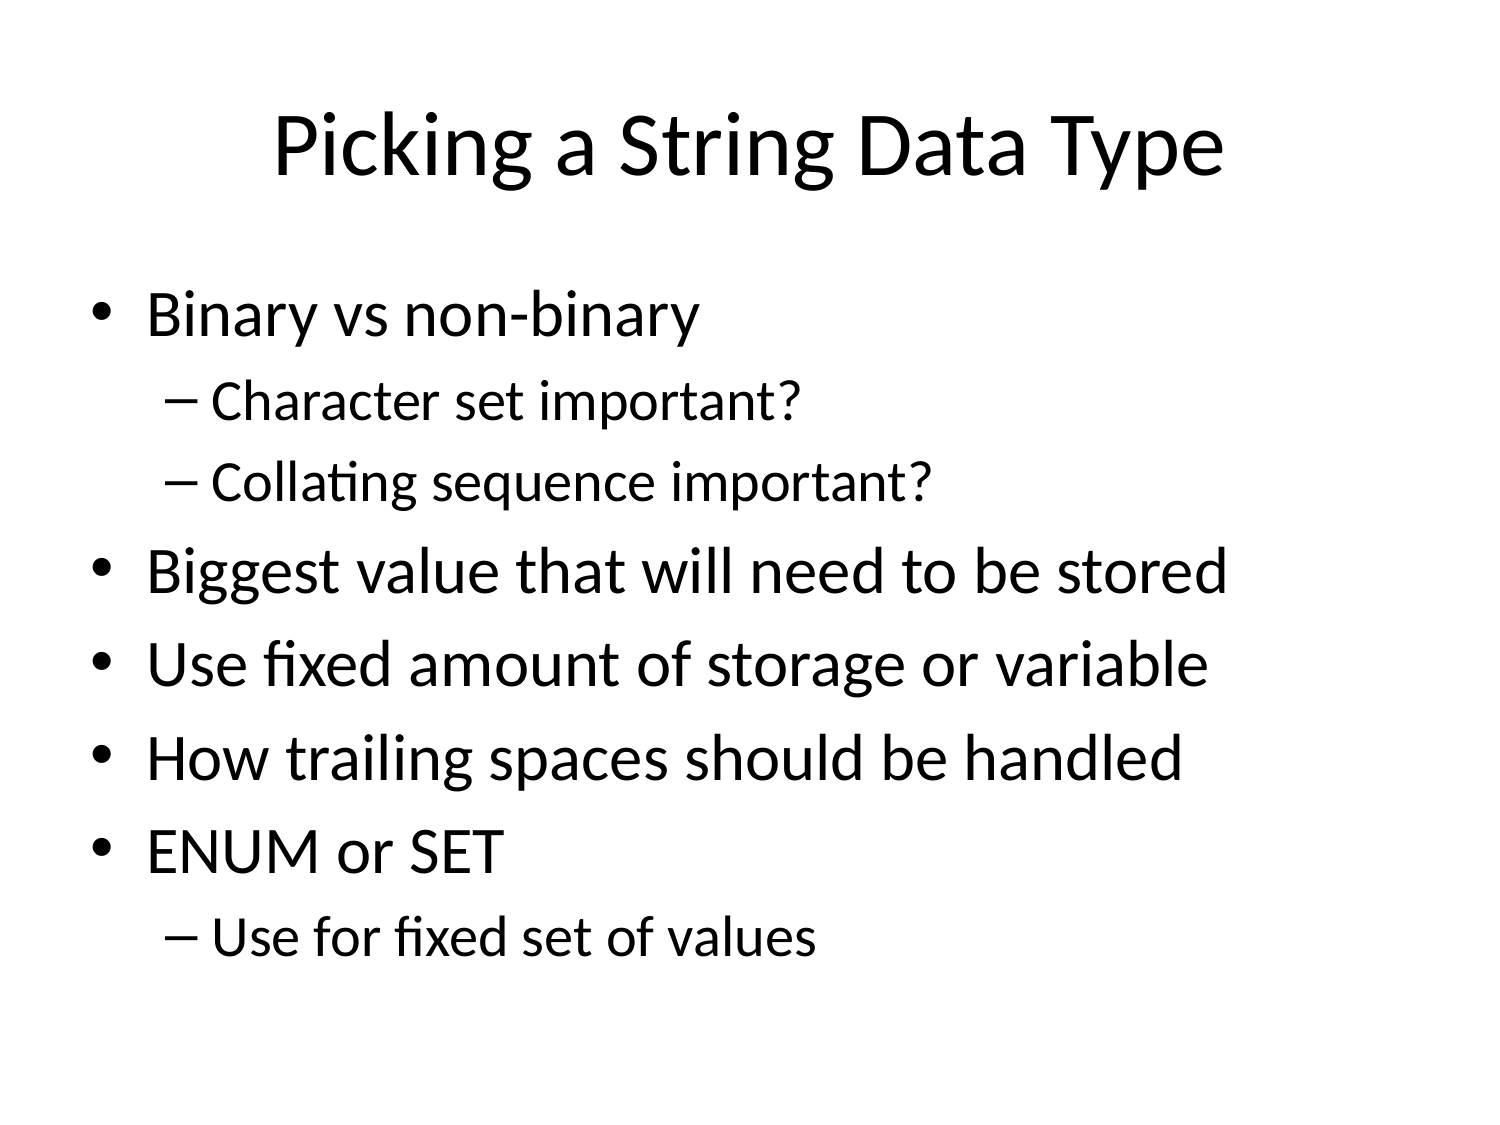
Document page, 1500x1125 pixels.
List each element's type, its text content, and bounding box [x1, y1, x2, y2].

list Binary vs non-binary Character set important? Collating sequence important? Biggest value that will need to be stored Use fixed amount of storage or variable How trailing spaces should be handled ENUM or SET Use for fixed set of values [75, 262, 1425, 1005]
title Picking a String Data Type [75, 45, 1425, 233]
